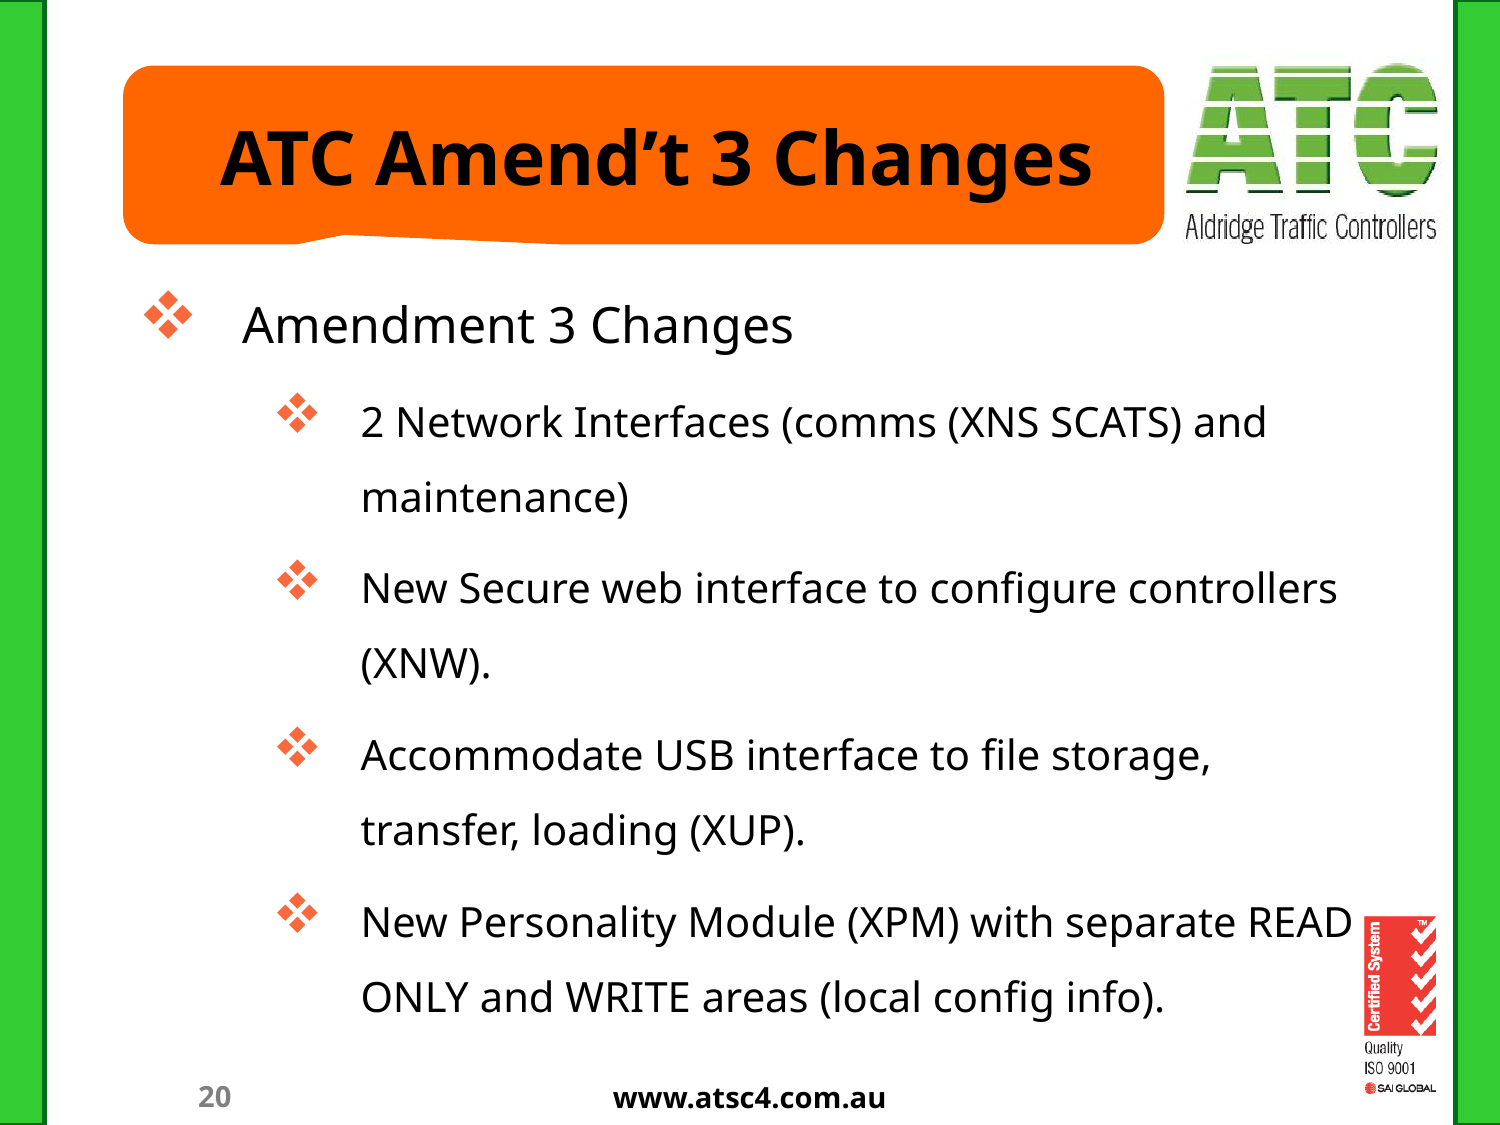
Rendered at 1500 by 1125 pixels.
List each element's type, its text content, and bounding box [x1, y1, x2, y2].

title ATC Amend’t 3 Changes [127, 66, 1188, 245]
picture [1364, 916, 1436, 1094]
list Amendment 3 Changes 2 Network Interfaces (comms (XNS SCATS) and maintenance) New Secure web interface to configure controllers (XNW). Accommodate USB interface to file storage, transfer, loading (XUP). New Personality Module (XPM) with separate READ ONLY and WRITE areas (local config info). [123, 256, 1389, 1048]
footer www.atsc4.com.au [389, 1048, 1111, 1125]
picture [1175, 54, 1447, 252]
slide_number 20 [182, 1070, 349, 1107]
